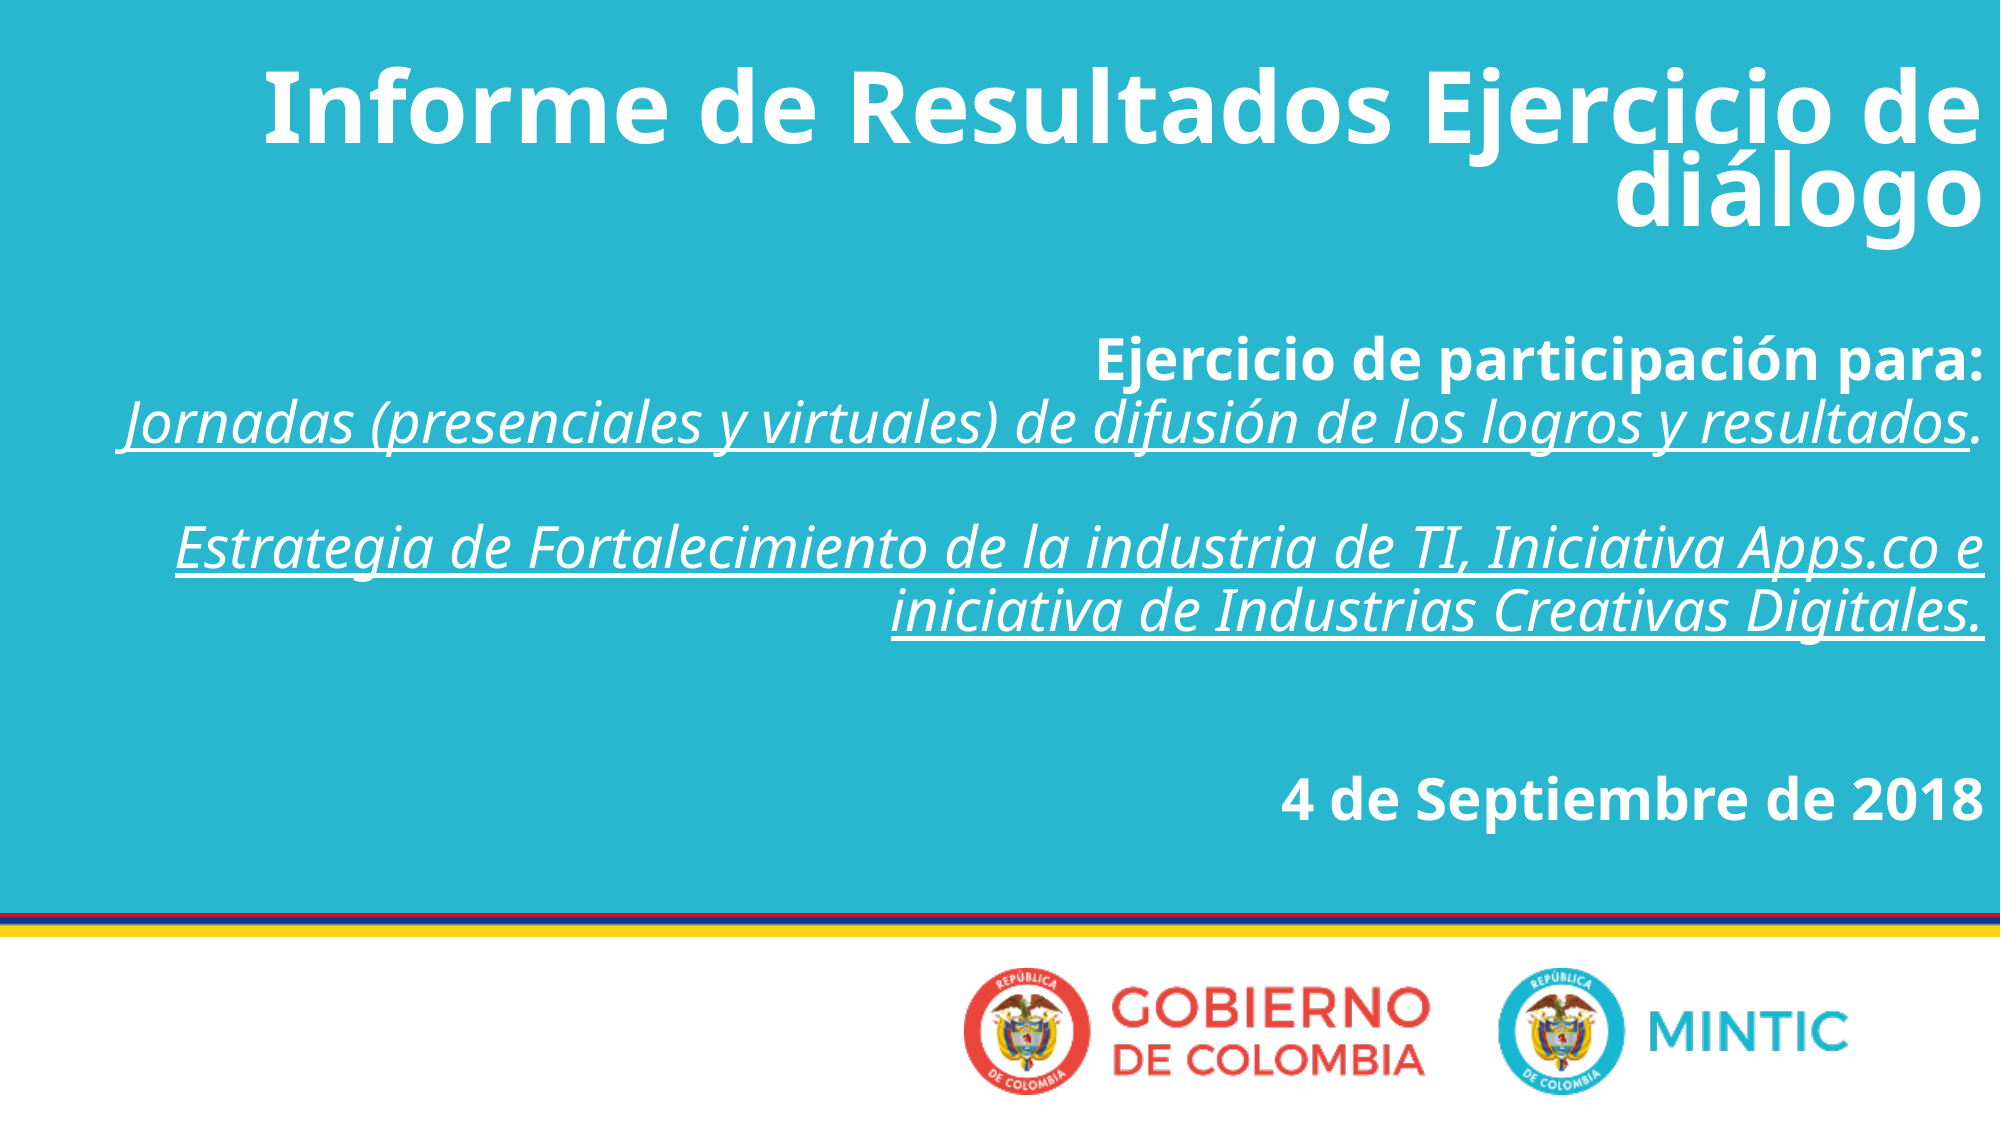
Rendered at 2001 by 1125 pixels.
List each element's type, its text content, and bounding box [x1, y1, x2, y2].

picture [0, 912, 2000, 937]
text_box Informe de Resultados Ejercicio de diálogo Ejercicio de participación para: Jornadas (presenciales y virtuales) de difusión de los logros y resultados. Estrategia de Fortalecimiento de la industria de TI, Iniciativa Apps.co e iniciativa de Industrias Creativas Digitales. 4 de Septiembre de 2018 [0, 0, 2000, 912]
picture [964, 967, 1848, 1095]
